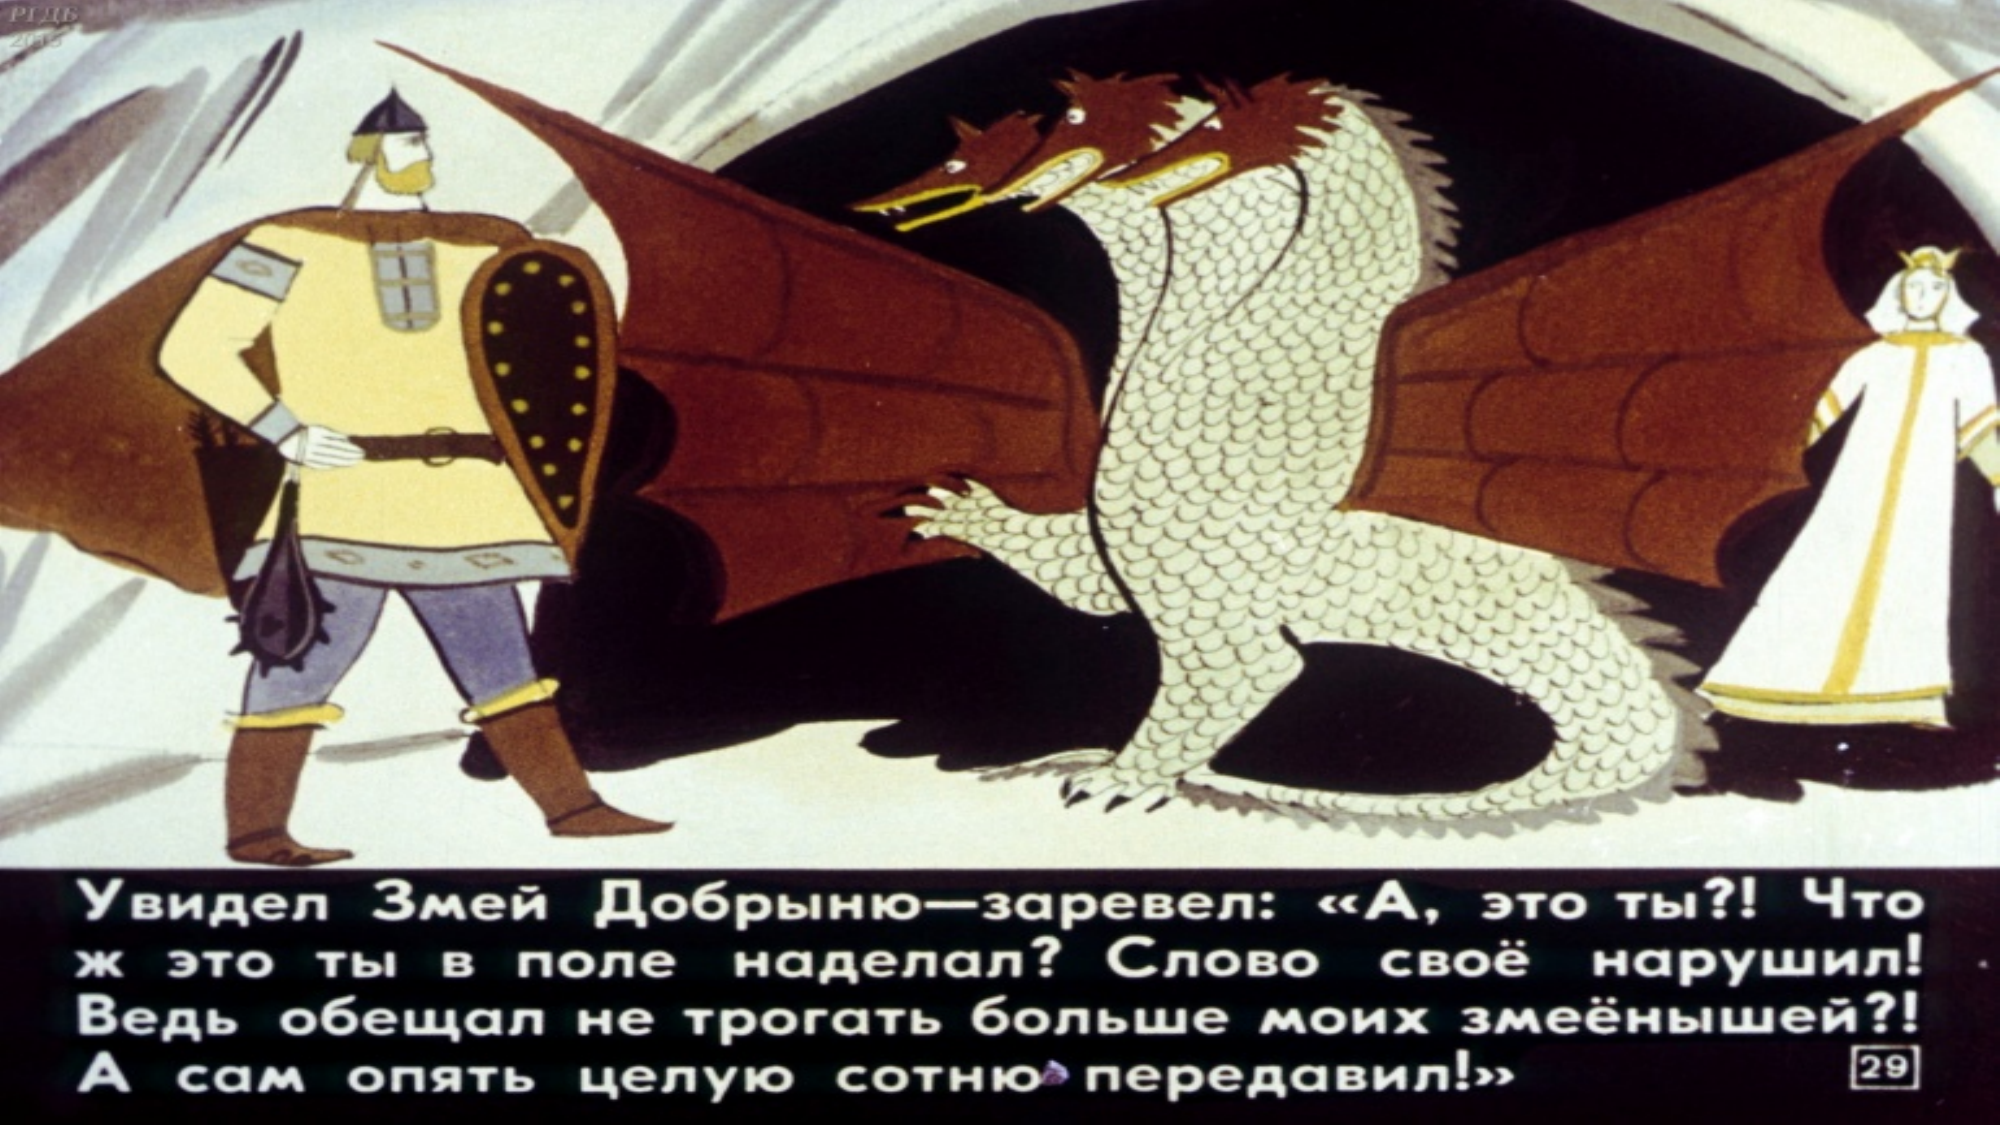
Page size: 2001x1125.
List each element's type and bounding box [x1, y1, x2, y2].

list [0, 0, 2000, 1125]
